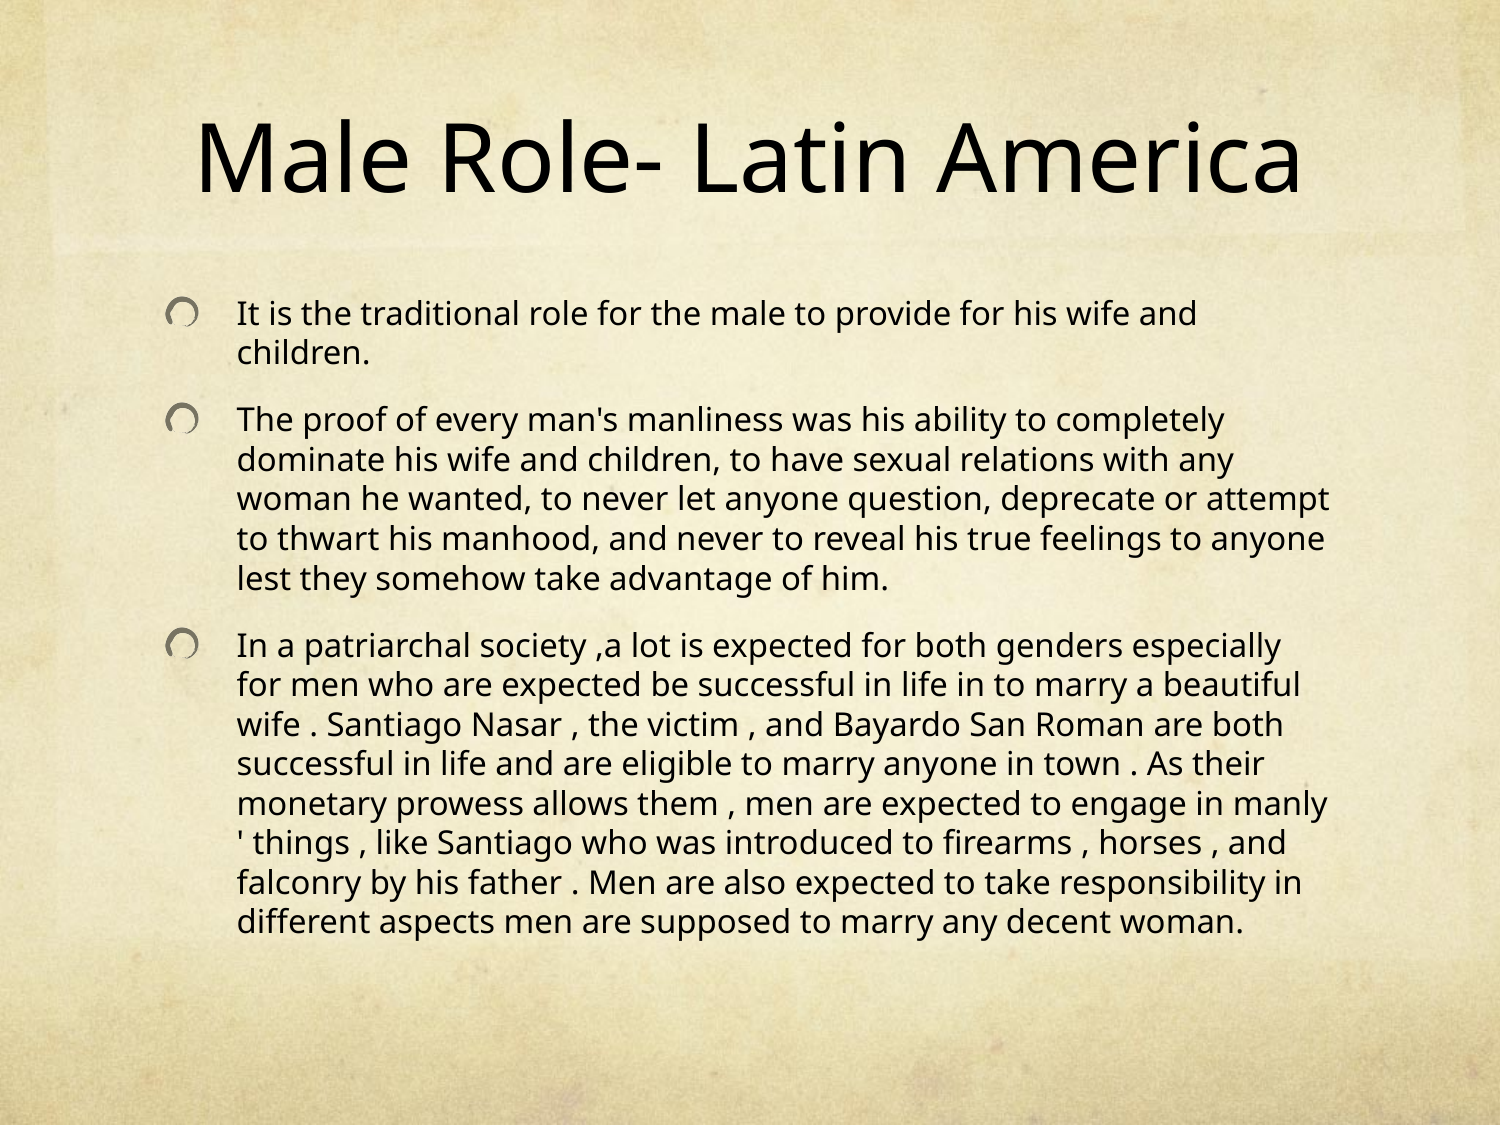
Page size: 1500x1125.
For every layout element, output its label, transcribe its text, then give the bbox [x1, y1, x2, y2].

picture [0, 0, 1500, 1125]
list It is the traditional role for the male to provide for his wife and children. The proof of every man's manliness was his ability to completely dominate his wife and children, to have sexual relations with any woman he wanted, to never let anyone question, deprecate or attempt to thwart his manhood, and never to reveal his true feelings to anyone lest they somehow take advantage of him. In a patriarchal society ,a lot is expected for both genders especially for men who are expected be successful in life in to marry a beautiful wife . Santiago Nasar , the victim , and Bayardo San Roman are both successful in life and are eligible to marry anyone in town . As their monetary prowess allows them , men are expected to engage in manly ' things , like Santiago who was introduced to firearms , horses , and falconry by his father . Men are also expected to take responsibility in different aspects men are supposed to marry any decent woman. [150, 284, 1350, 950]
title Male Role- Latin America [150, 82, 1350, 225]
